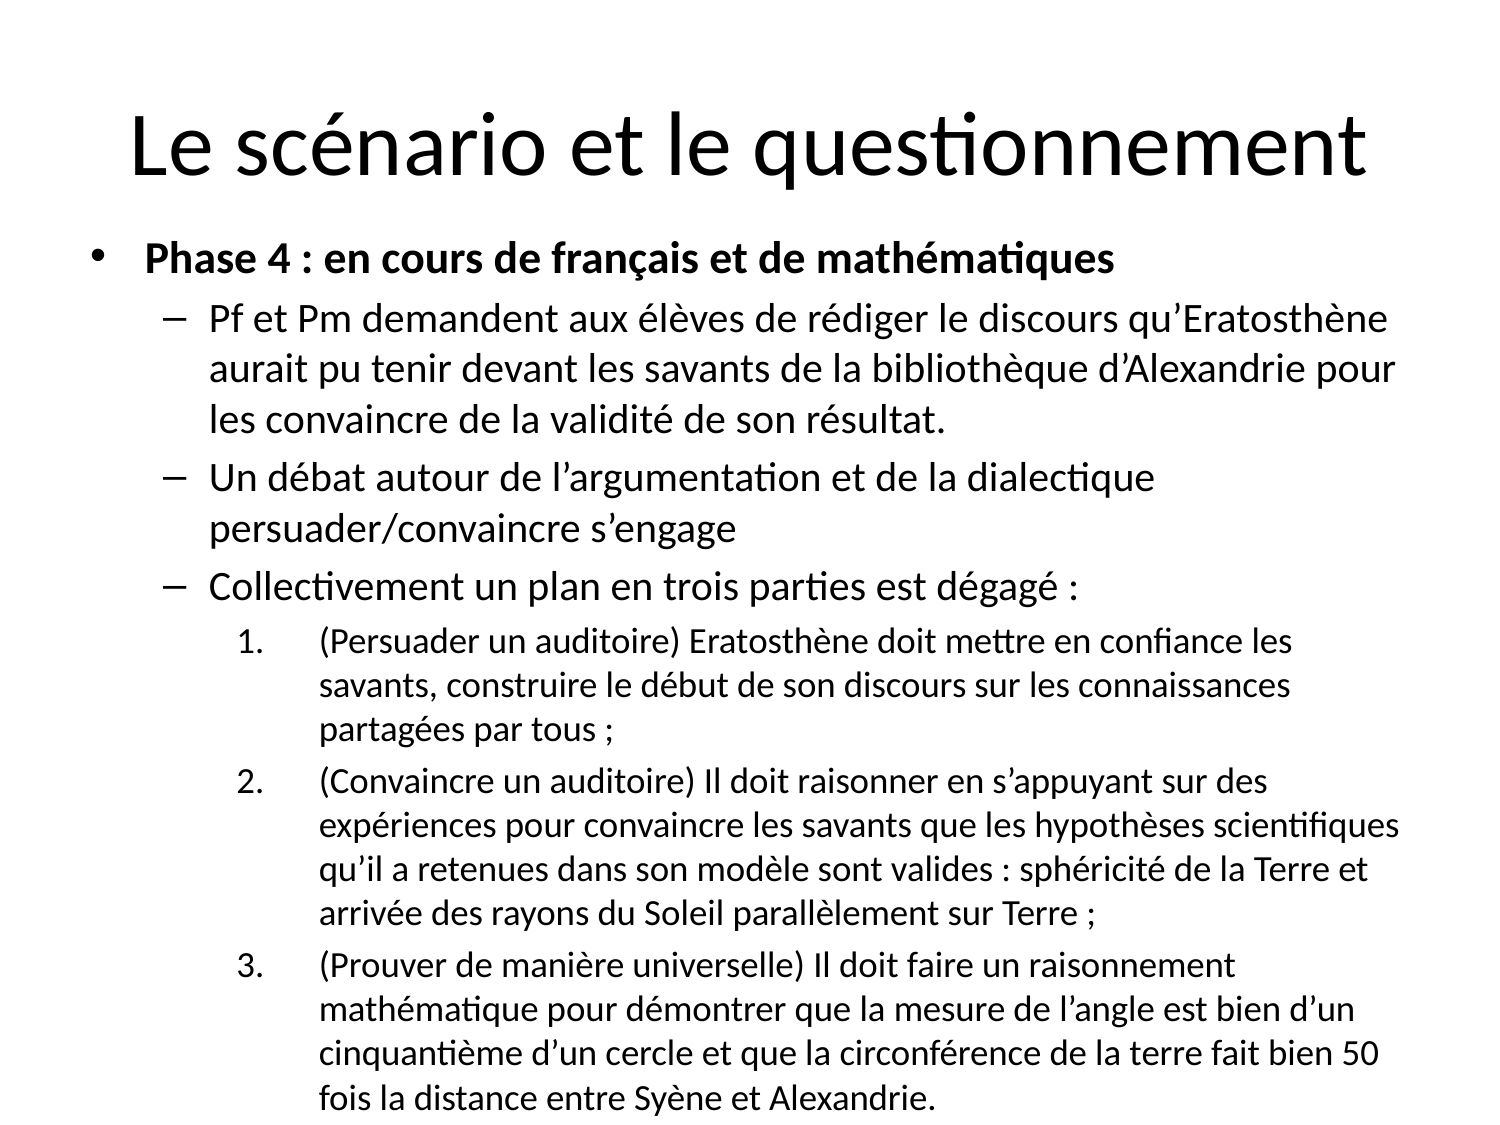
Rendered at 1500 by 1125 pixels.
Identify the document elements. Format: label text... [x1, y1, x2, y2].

title Le scénario et le questionnement [75, 45, 1425, 219]
list Phase 4 : en cours de français et de mathématiques Pf et Pm demandent aux élèves de rédiger le discours qu’Eratosthène aurait pu tenir devant les savants de la bibliothèque d’Alexandrie pour les convaincre de la validité de son résultat. Un débat autour de l’argumentation et de la dialectique persuader/convaincre s’engage Collectivement un plan en trois parties est dégagé : (Persuader un auditoire) Eratosthène doit mettre en confiance les savants, construire le début de son discours sur les connaissances partagées par tous ; (Convaincre un auditoire) Il doit raisonner en s’appuyant sur des expériences pour convaincre les savants que les hypothèses scientifiques qu’il a retenues dans son modèle sont valides : sphéricité de la Terre et arrivée des rayons du Soleil parallèlement sur Terre ; (Prouver de manière universelle) Il doit faire un raisonnement mathématique pour démontrer que la mesure de l’angle est bien d’un cinquantième d’un cercle et que la circonférence de la terre fait bien 50 fois la distance entre Syène et Alexandrie. [75, 219, 1425, 1125]
